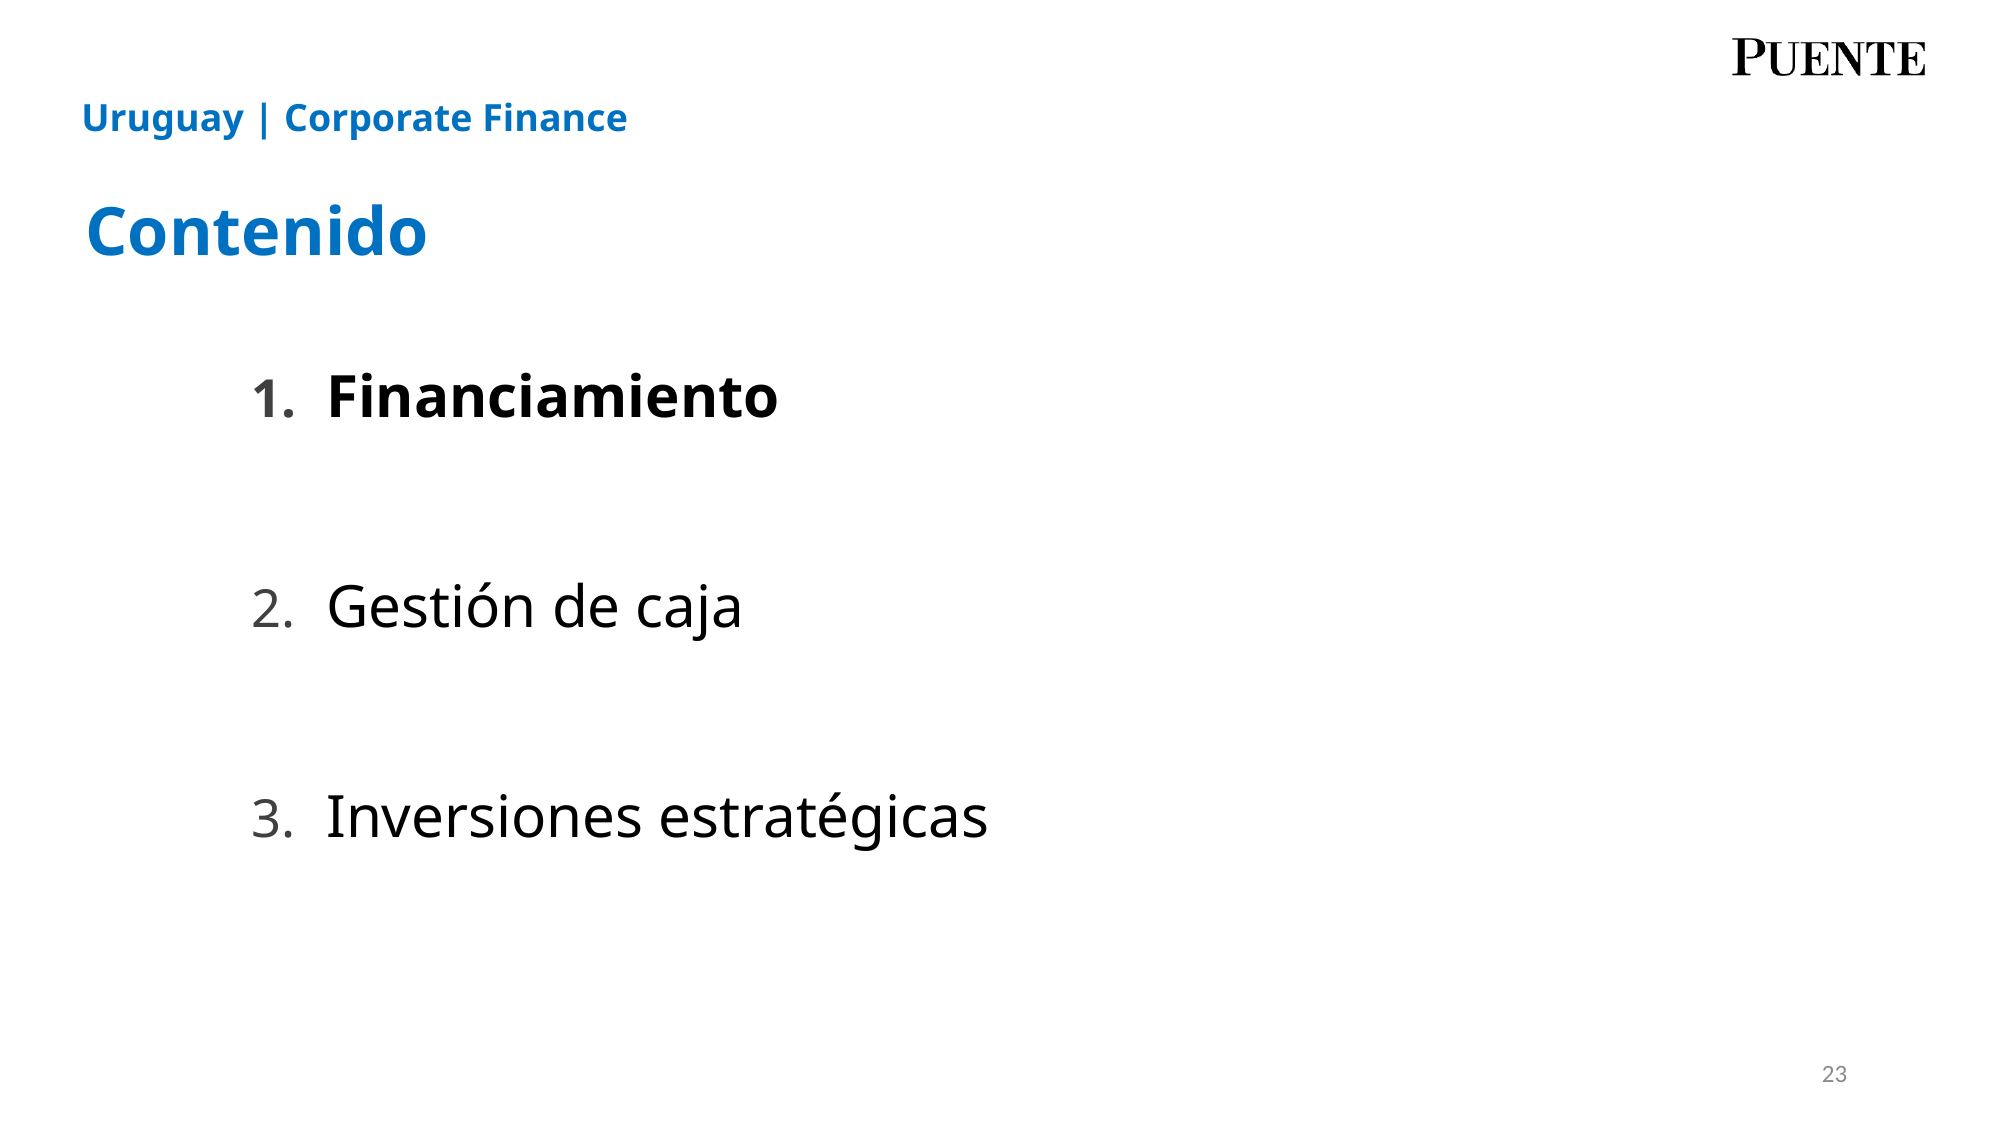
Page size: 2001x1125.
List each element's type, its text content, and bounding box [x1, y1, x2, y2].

text_box Uruguay | Corporate Finance [70, 92, 1447, 139]
text_box Financiamiento Gestión de caja Inversiones estratégicas [236, 316, 1830, 977]
text_box Contenido [83, 187, 1414, 269]
slide_number 23 [1412, 1042, 1863, 1103]
picture [1722, 29, 1937, 87]
